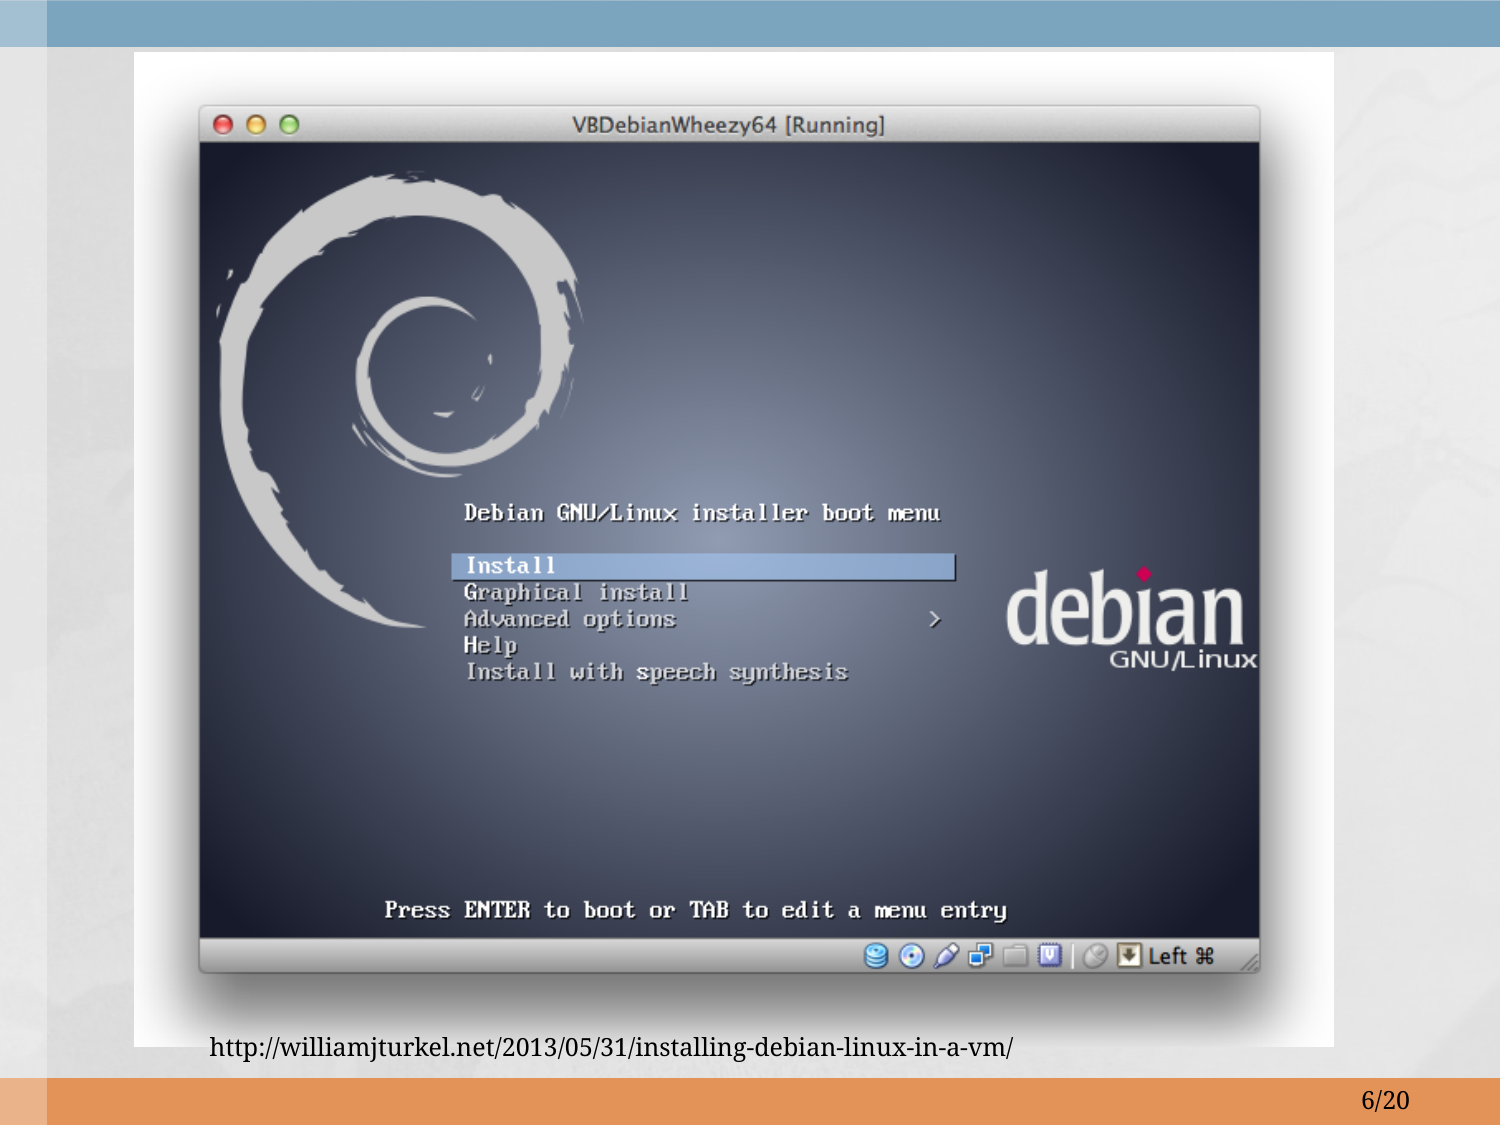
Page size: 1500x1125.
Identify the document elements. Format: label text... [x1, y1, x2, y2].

text_box http://williamjturkel.net/2013/05/31/installing-debian-linux-in-a-vm/ [194, 1048, 1196, 1069]
slide_number 6 [1074, 1078, 1425, 1125]
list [134, 52, 1334, 1047]
